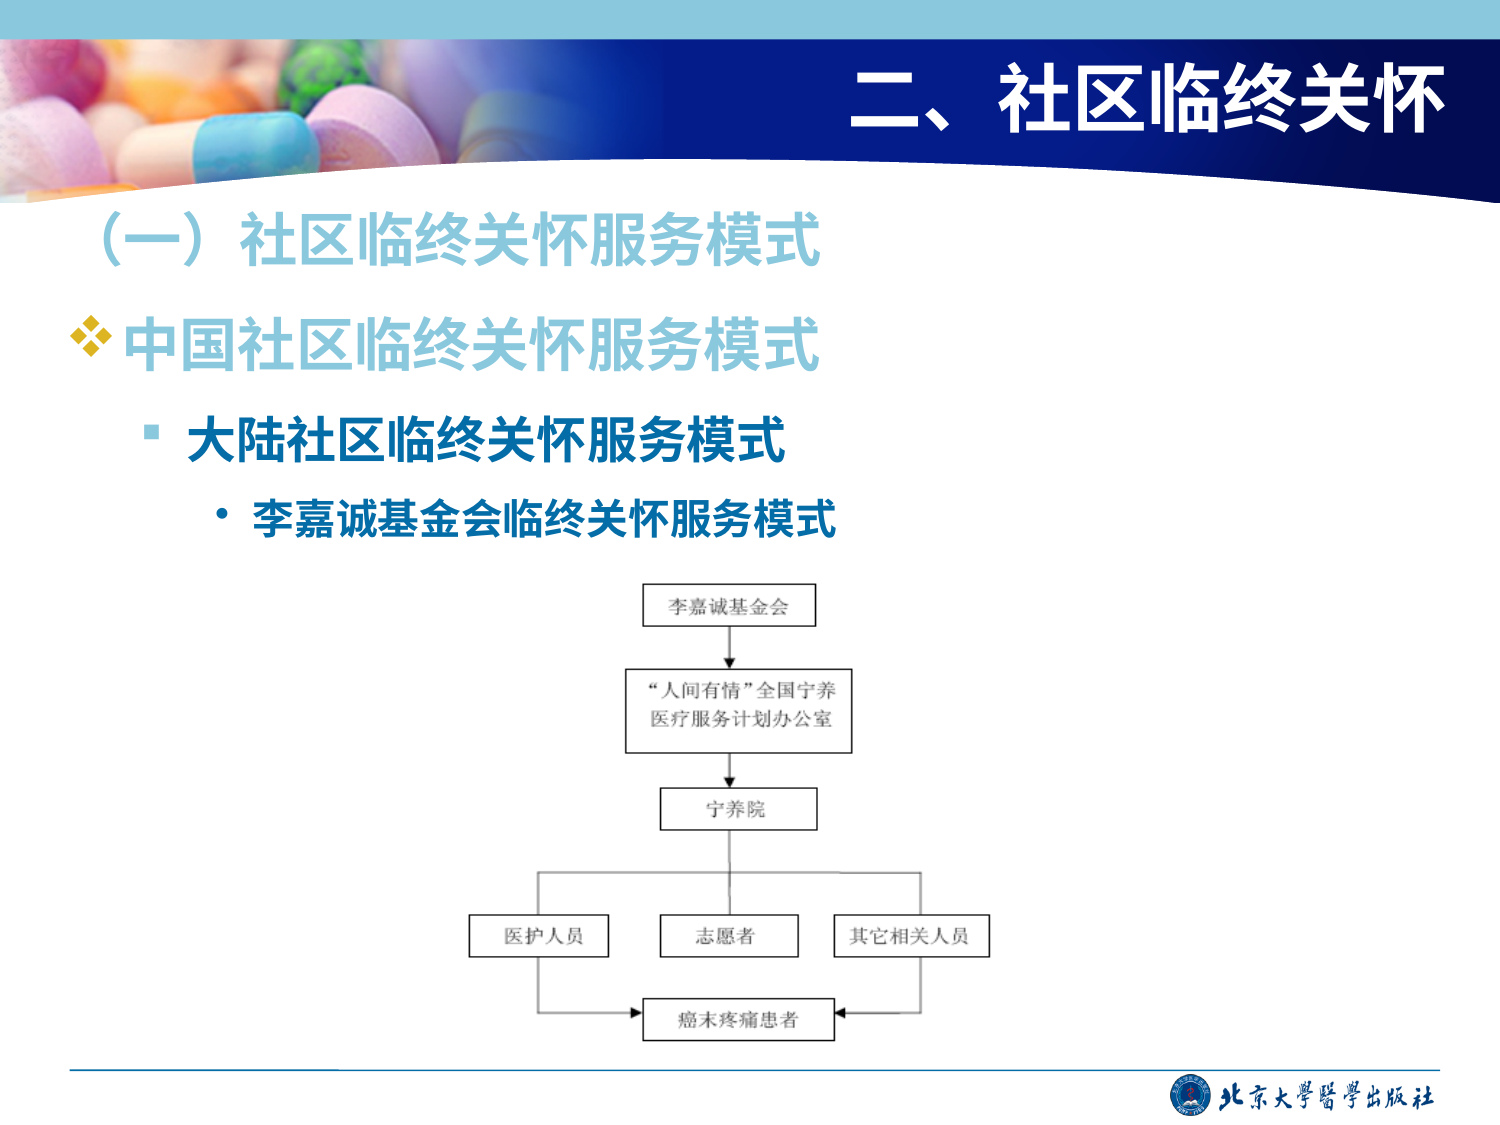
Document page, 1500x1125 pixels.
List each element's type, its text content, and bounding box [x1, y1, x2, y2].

list （一）社区临终关怀服务模式 中国社区临终关怀服务模式 大陆社区临终关怀服务模式 李嘉诚基金会临终关怀服务模式 [49, 160, 1463, 1071]
picture [442, 573, 999, 1062]
picture [1170, 1074, 1436, 1118]
title 二、社区临终关怀 [137, 49, 1463, 143]
picture [0, 40, 1500, 203]
